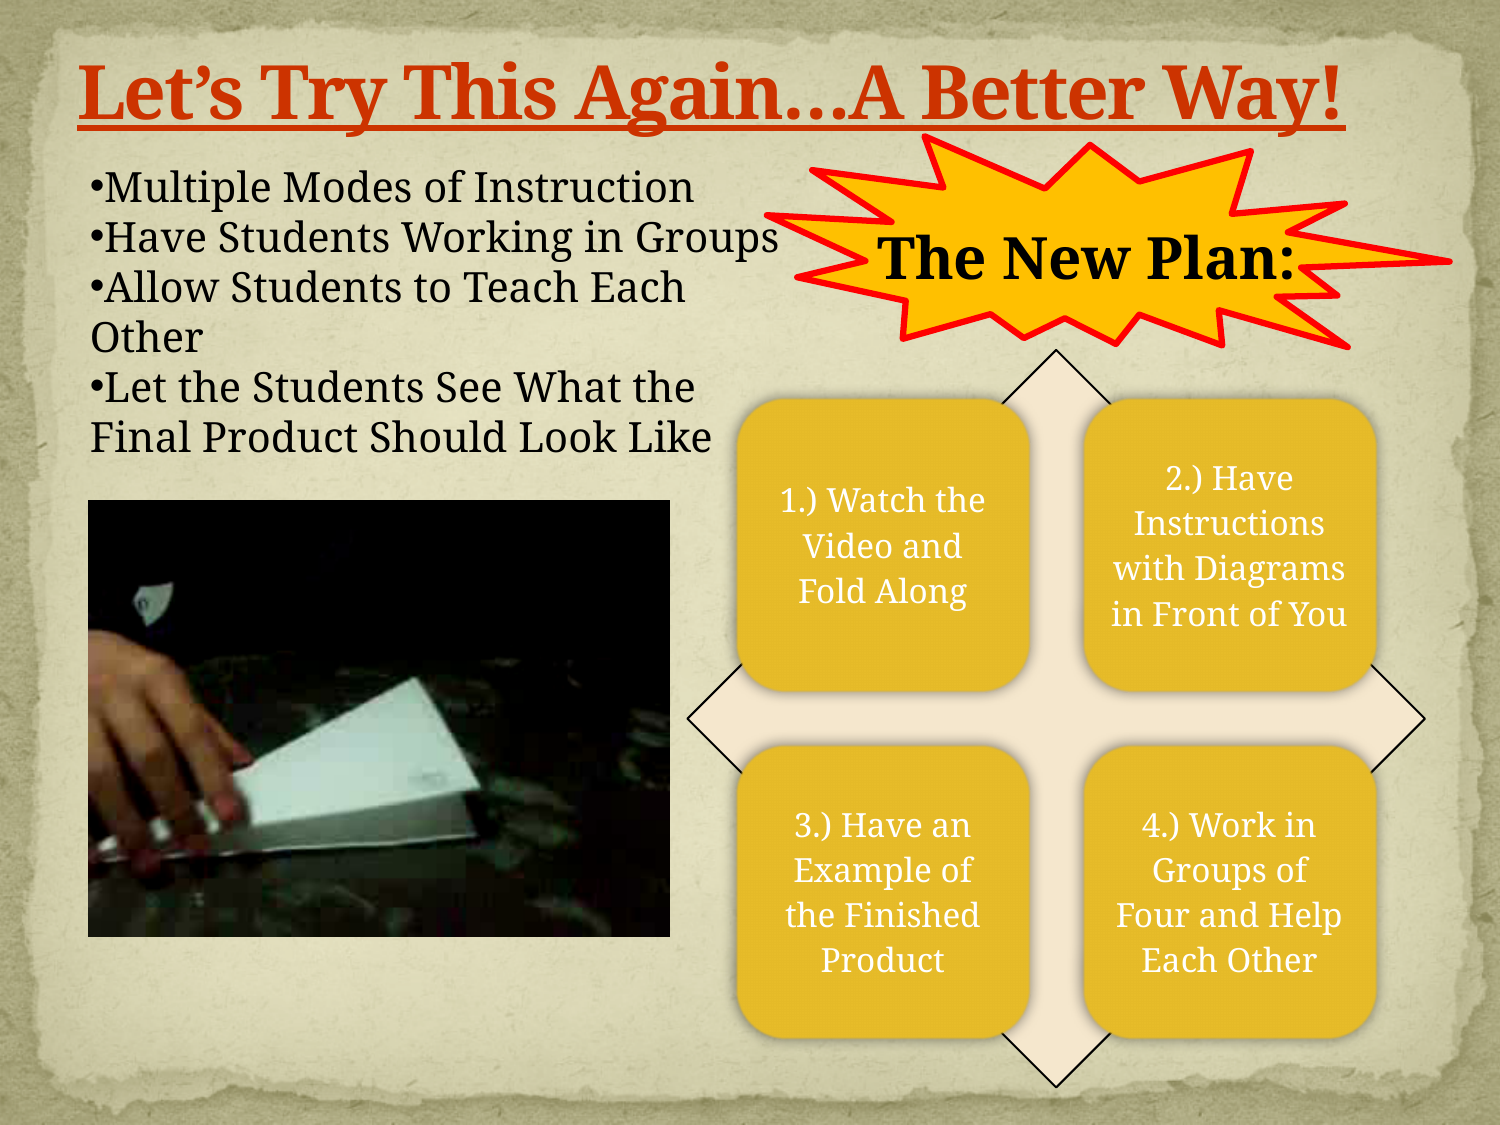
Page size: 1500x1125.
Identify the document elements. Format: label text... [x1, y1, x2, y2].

text_box [882, 272, 1342, 339]
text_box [614, 351, 1500, 1085]
text_box [809, 150, 1348, 224]
text_box [1313, 233, 1453, 271]
text_box Multiple Modes of Instruction Have Students Working in Groups Allow Students to Teach Each Other Let the Students See What the Final Product Should Look Like [75, 153, 800, 468]
text_box [800, 213, 862, 295]
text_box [89, 501, 671, 937]
text_box The New Plan: [862, 214, 1313, 299]
text_box Let’s Try This Again…A Better Way! [62, 37, 1500, 150]
